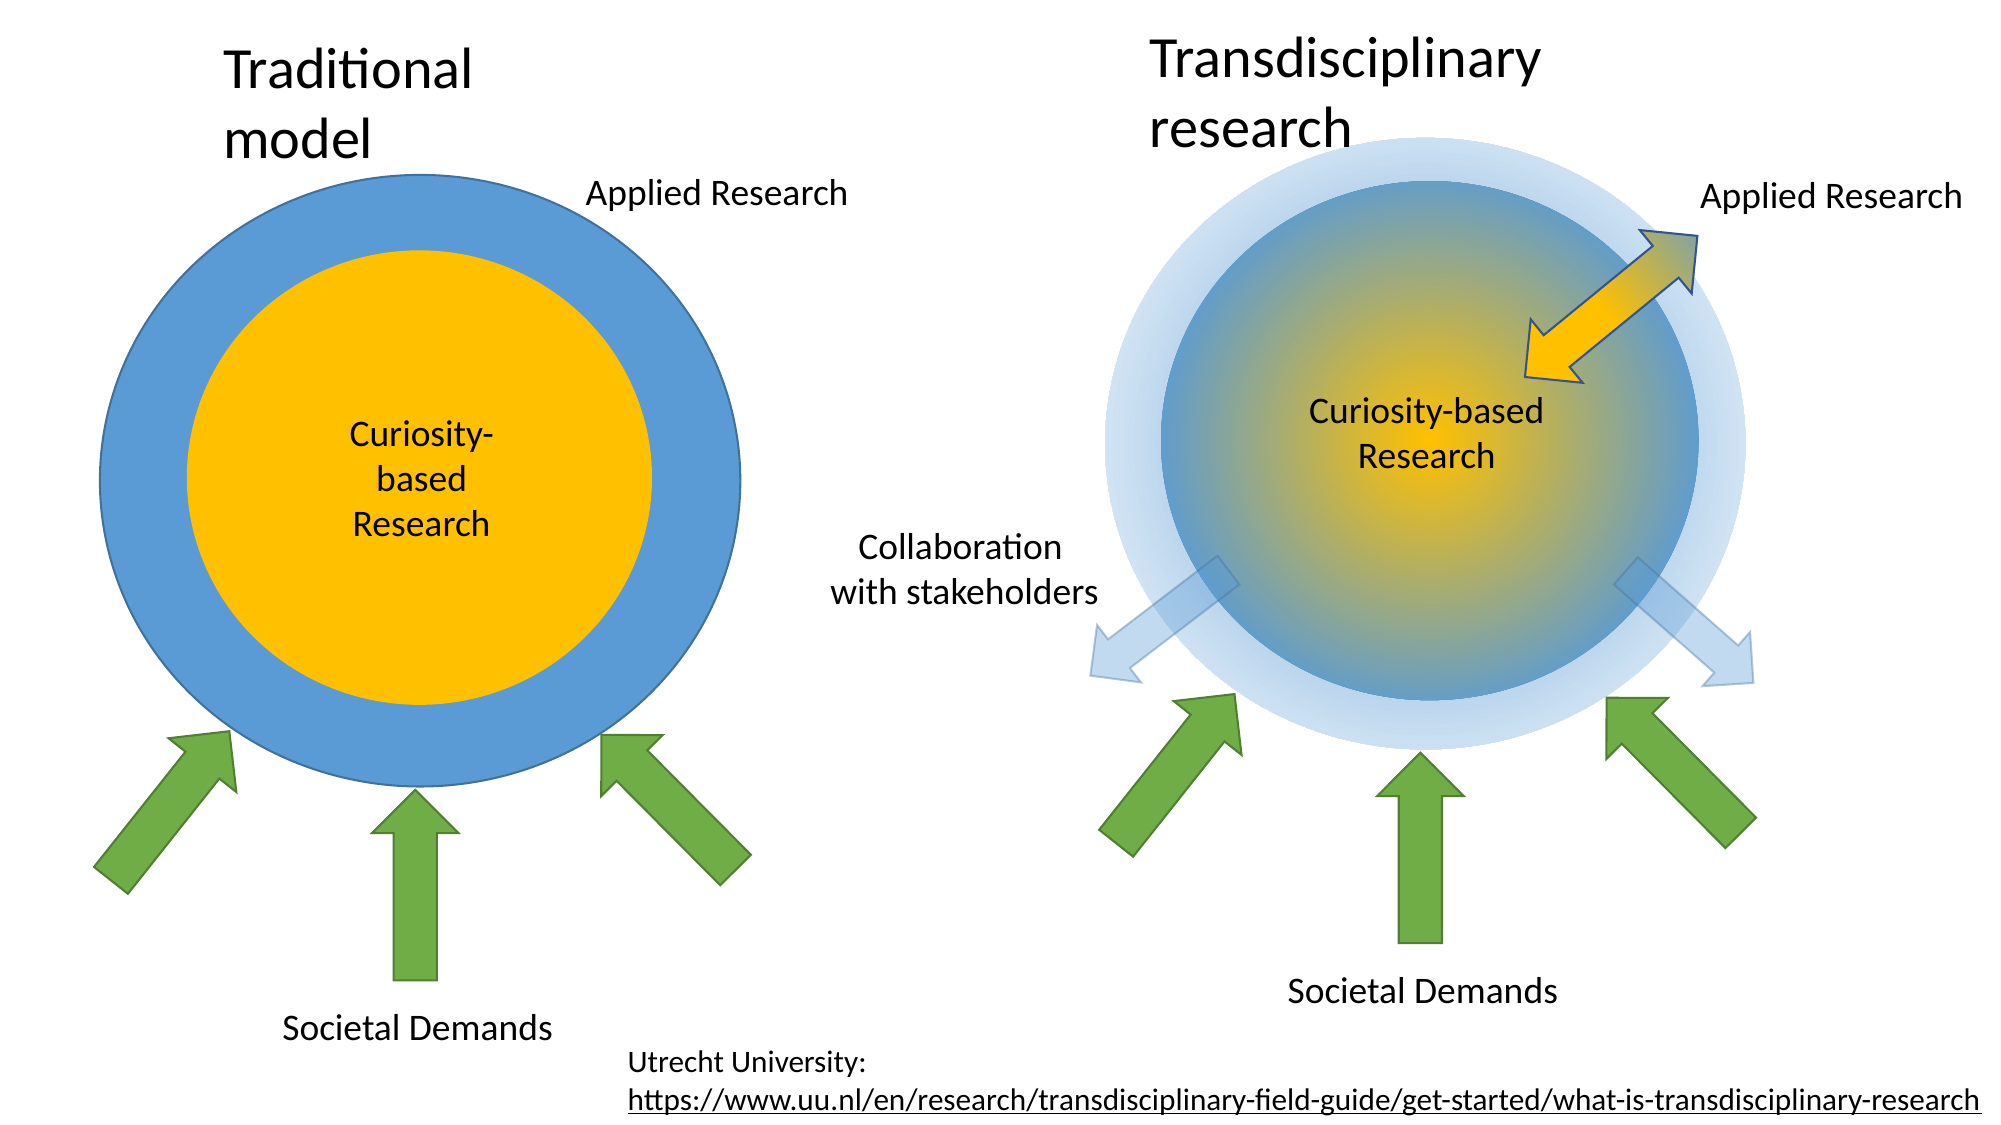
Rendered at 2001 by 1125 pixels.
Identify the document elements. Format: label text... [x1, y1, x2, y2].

text_box Traditional model [208, 22, 651, 159]
text_box Utrecht University: https://www.uu.nl/en/research/transdisciplinary-field-guide/get-started/what-is-transdisciplinary-research [462, 1034, 2000, 1124]
text_box Collaboration with stakeholders [872, 514, 1076, 620]
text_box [76, 160, 868, 1057]
text_box Transdisciplinary research [1135, 11, 1772, 137]
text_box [1081, 137, 1772, 1020]
text_box Applied Research [1777, 163, 1982, 224]
